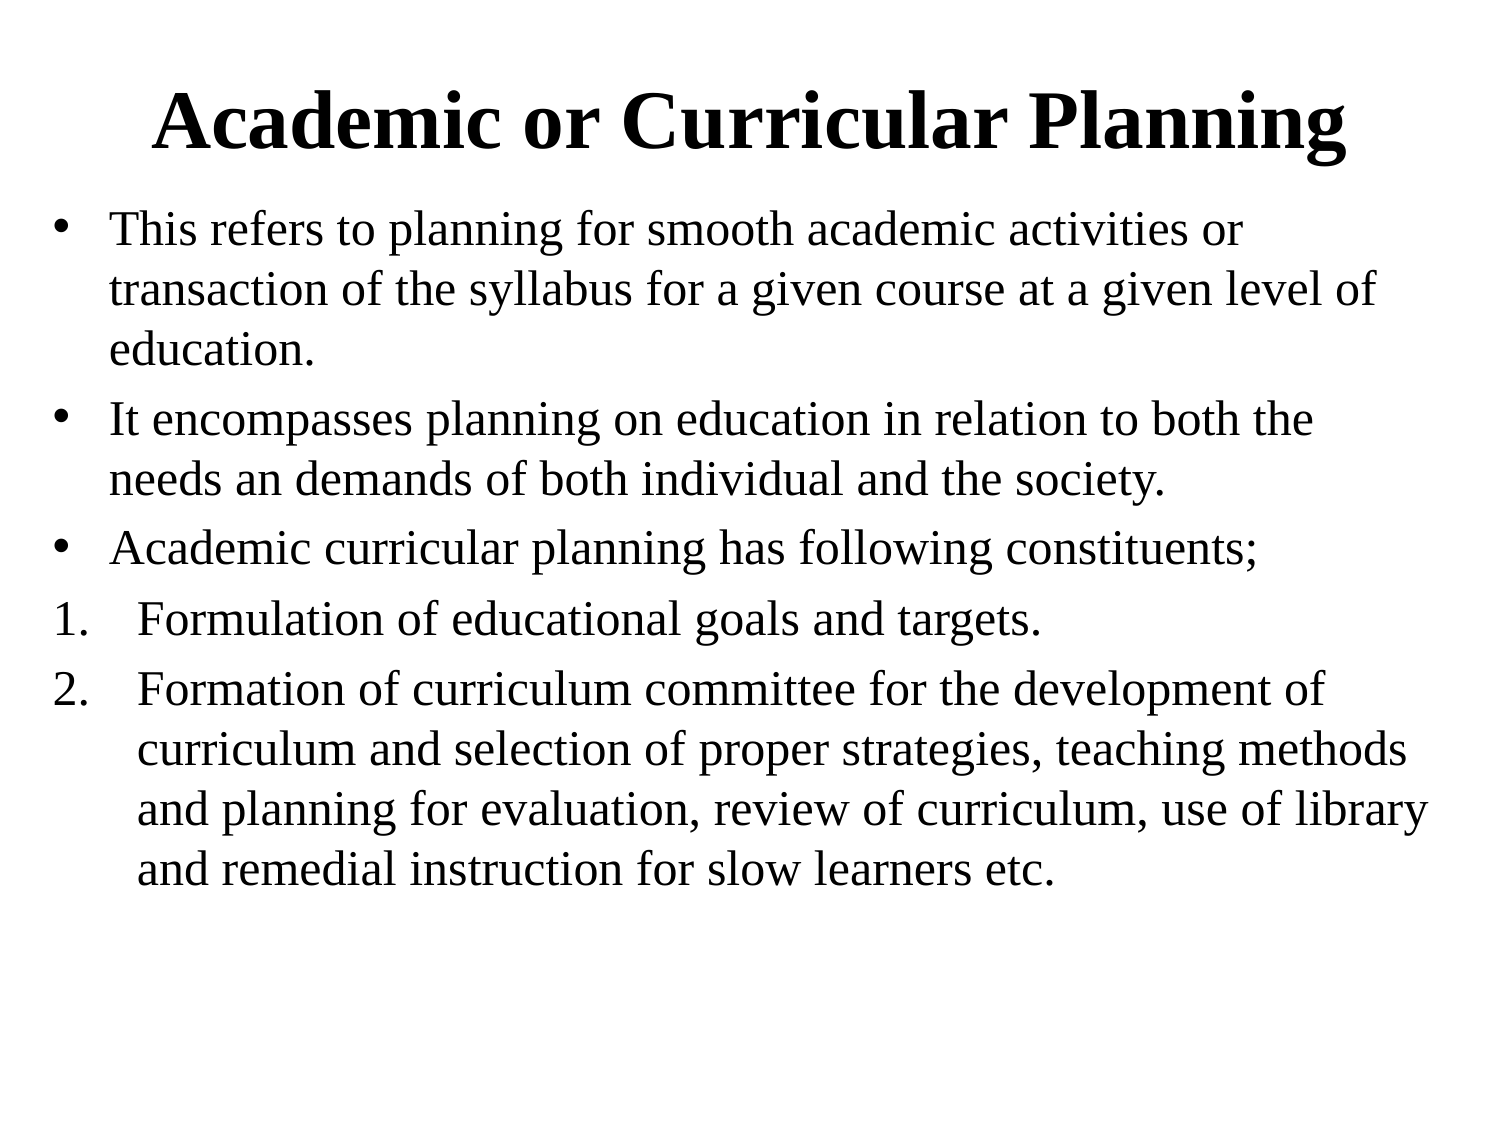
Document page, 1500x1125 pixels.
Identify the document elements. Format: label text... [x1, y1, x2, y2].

title Academic or Curricular Planning [75, 37, 1425, 187]
list This refers to planning for smooth academic activities or transaction of the syllabus for a given course at a given level of education. It encompasses planning on education in relation to both the needs an demands of both individual and the society. Academic curricular planning has following constituents; Formulation of educational goals and targets. Formation of curriculum committee for the development of curriculum and selection of proper strategies, teaching methods and planning for evaluation, review of curriculum, use of library and remedial instruction for slow learners etc. [37, 187, 1450, 1038]
